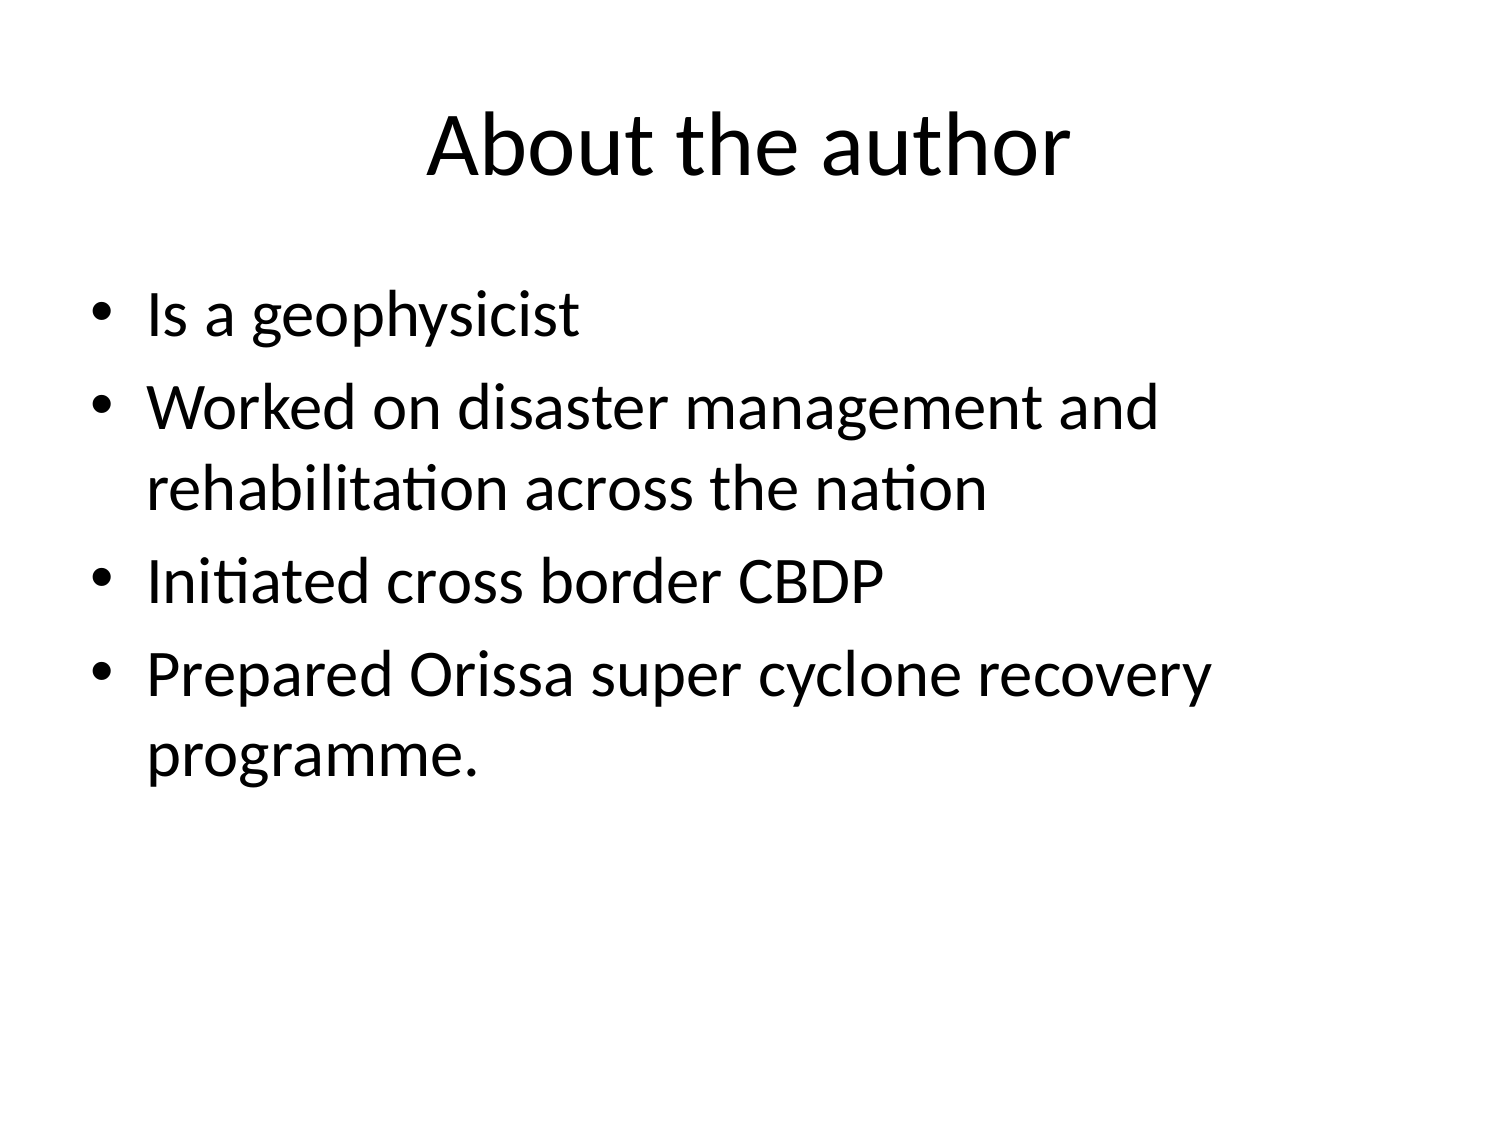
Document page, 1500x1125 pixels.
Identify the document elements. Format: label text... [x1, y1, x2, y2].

title About the author [75, 45, 1425, 233]
list Is a geophysicist Worked on disaster management and rehabilitation across the nation Initiated cross border CBDP Prepared Orissa super cyclone recovery programme. [75, 262, 1425, 1005]
